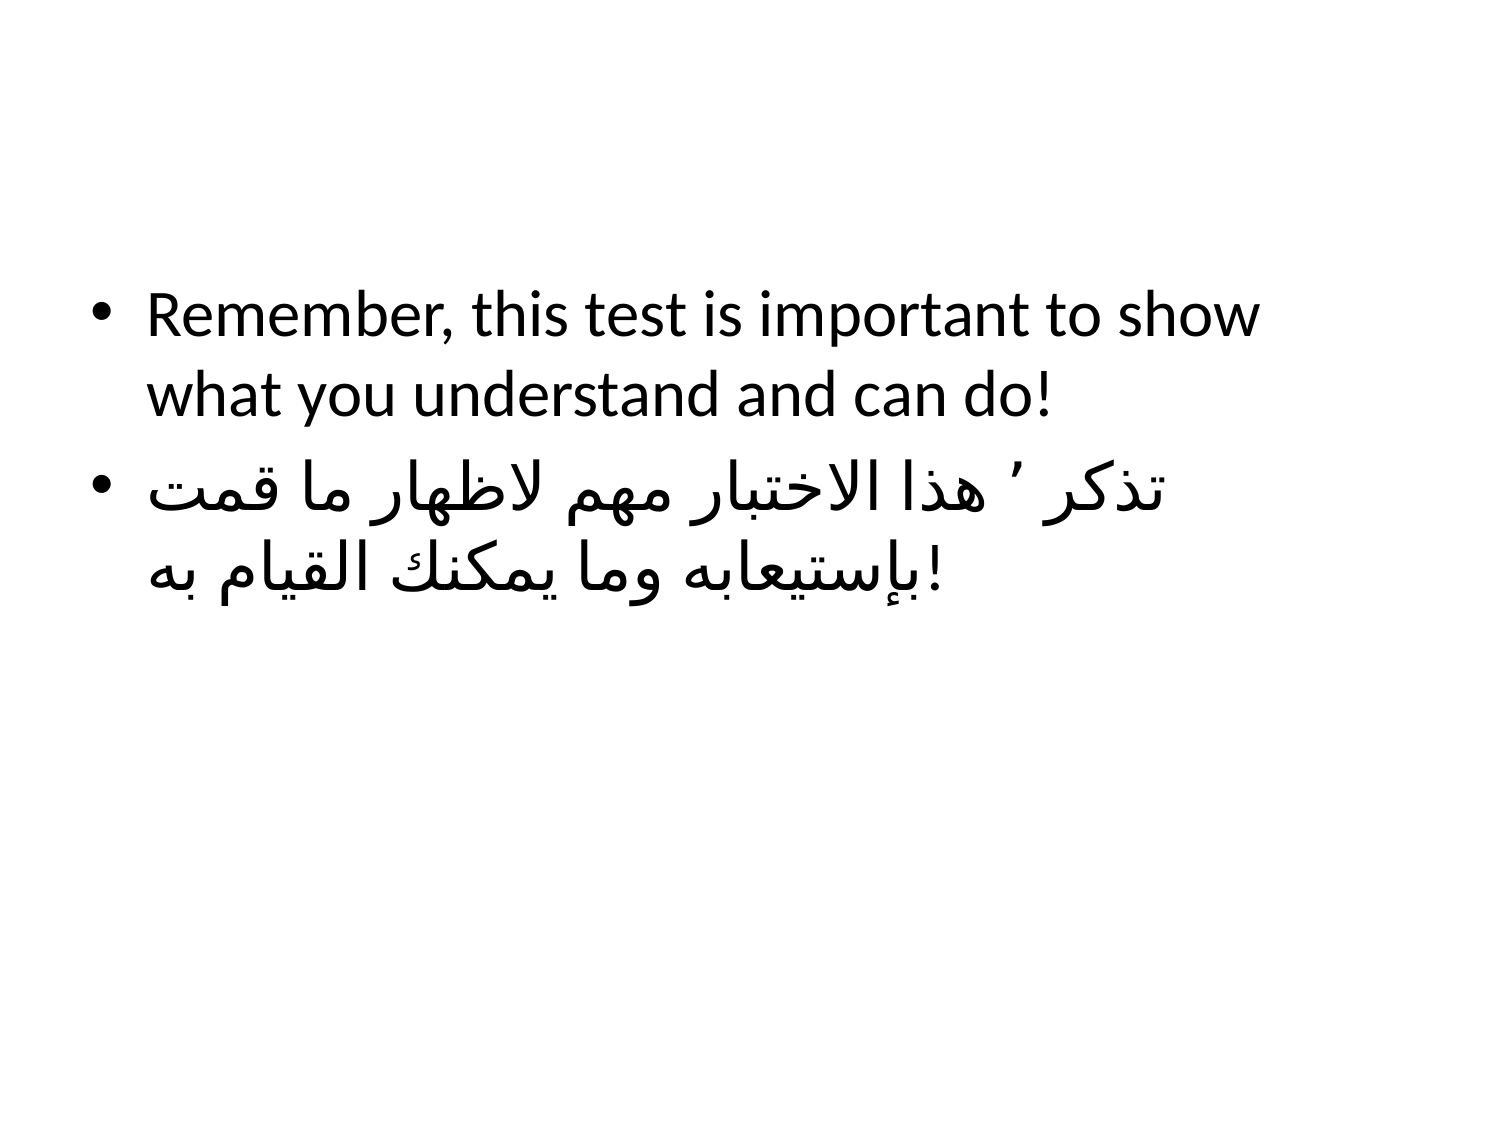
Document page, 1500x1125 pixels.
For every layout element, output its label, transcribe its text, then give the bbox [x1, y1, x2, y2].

list Remember, this test is important to show what you understand and can do! تذكر ٬ هذا الاختبار مهم لاظهار ما قمت بإستيعابه وما يمكنك القيام به! [75, 262, 1425, 1005]
